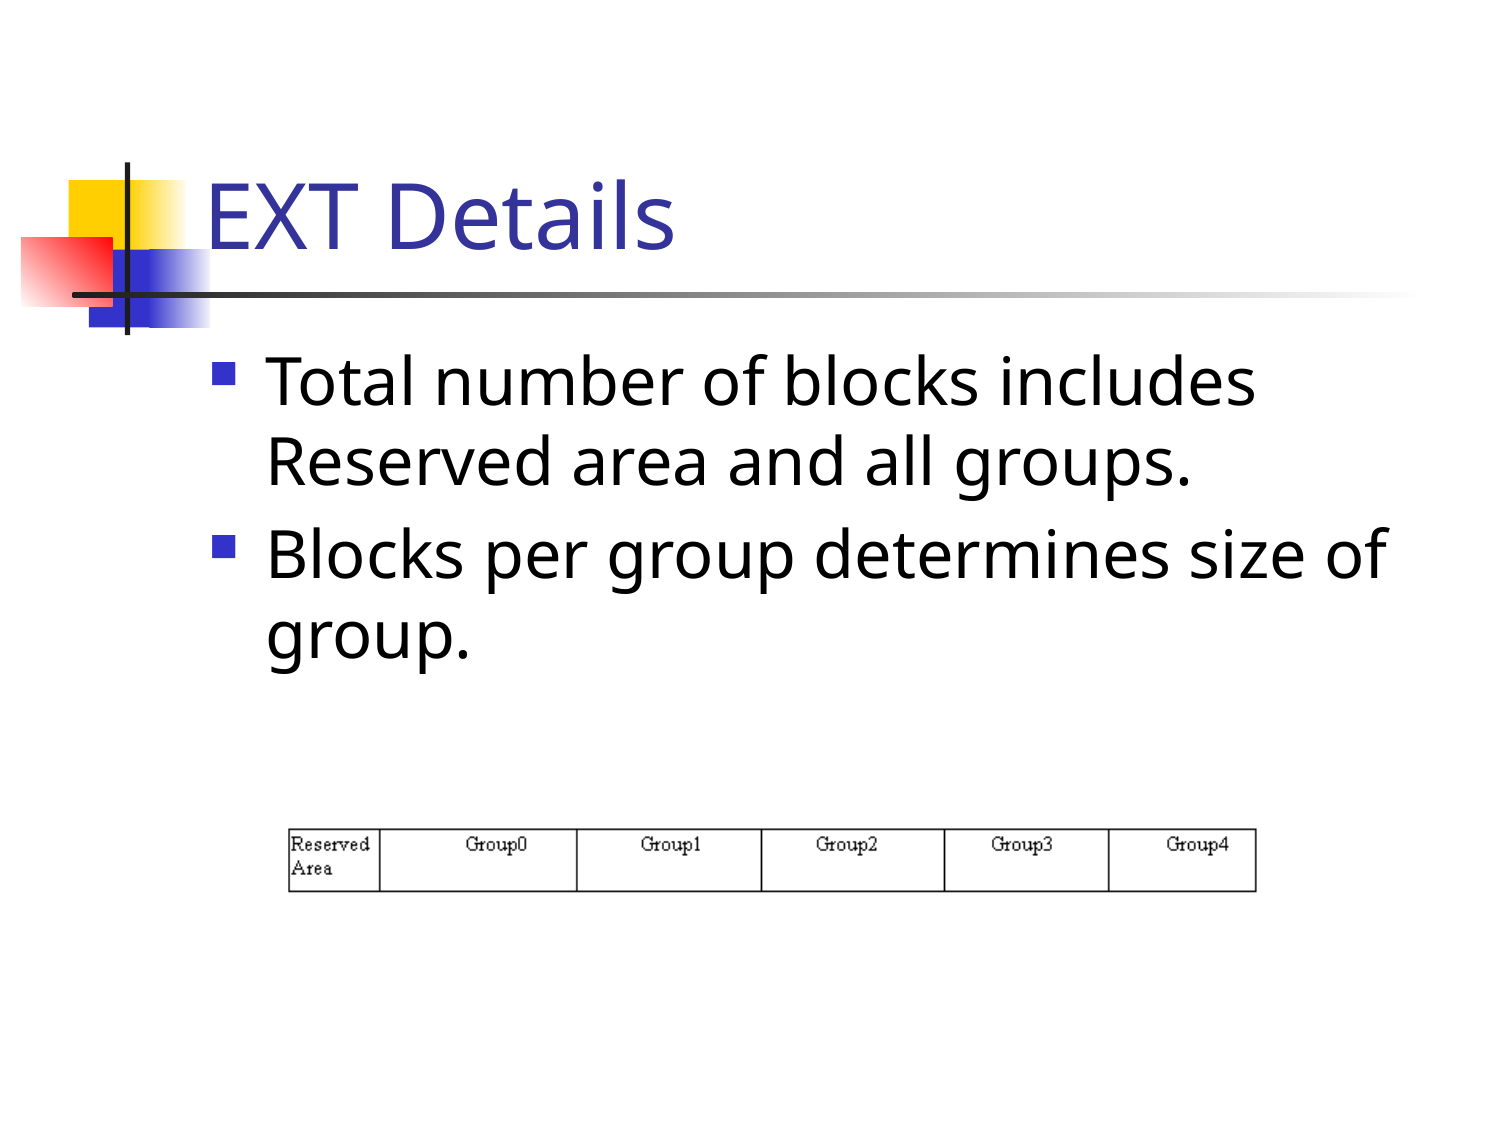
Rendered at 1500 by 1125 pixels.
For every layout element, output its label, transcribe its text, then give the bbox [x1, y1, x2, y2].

title EXT Details [188, 34, 1468, 276]
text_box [287, 824, 1260, 902]
list Total number of blocks includes Reserved area and all groups. Blocks per group determines size of group. [193, 330, 1470, 1007]
